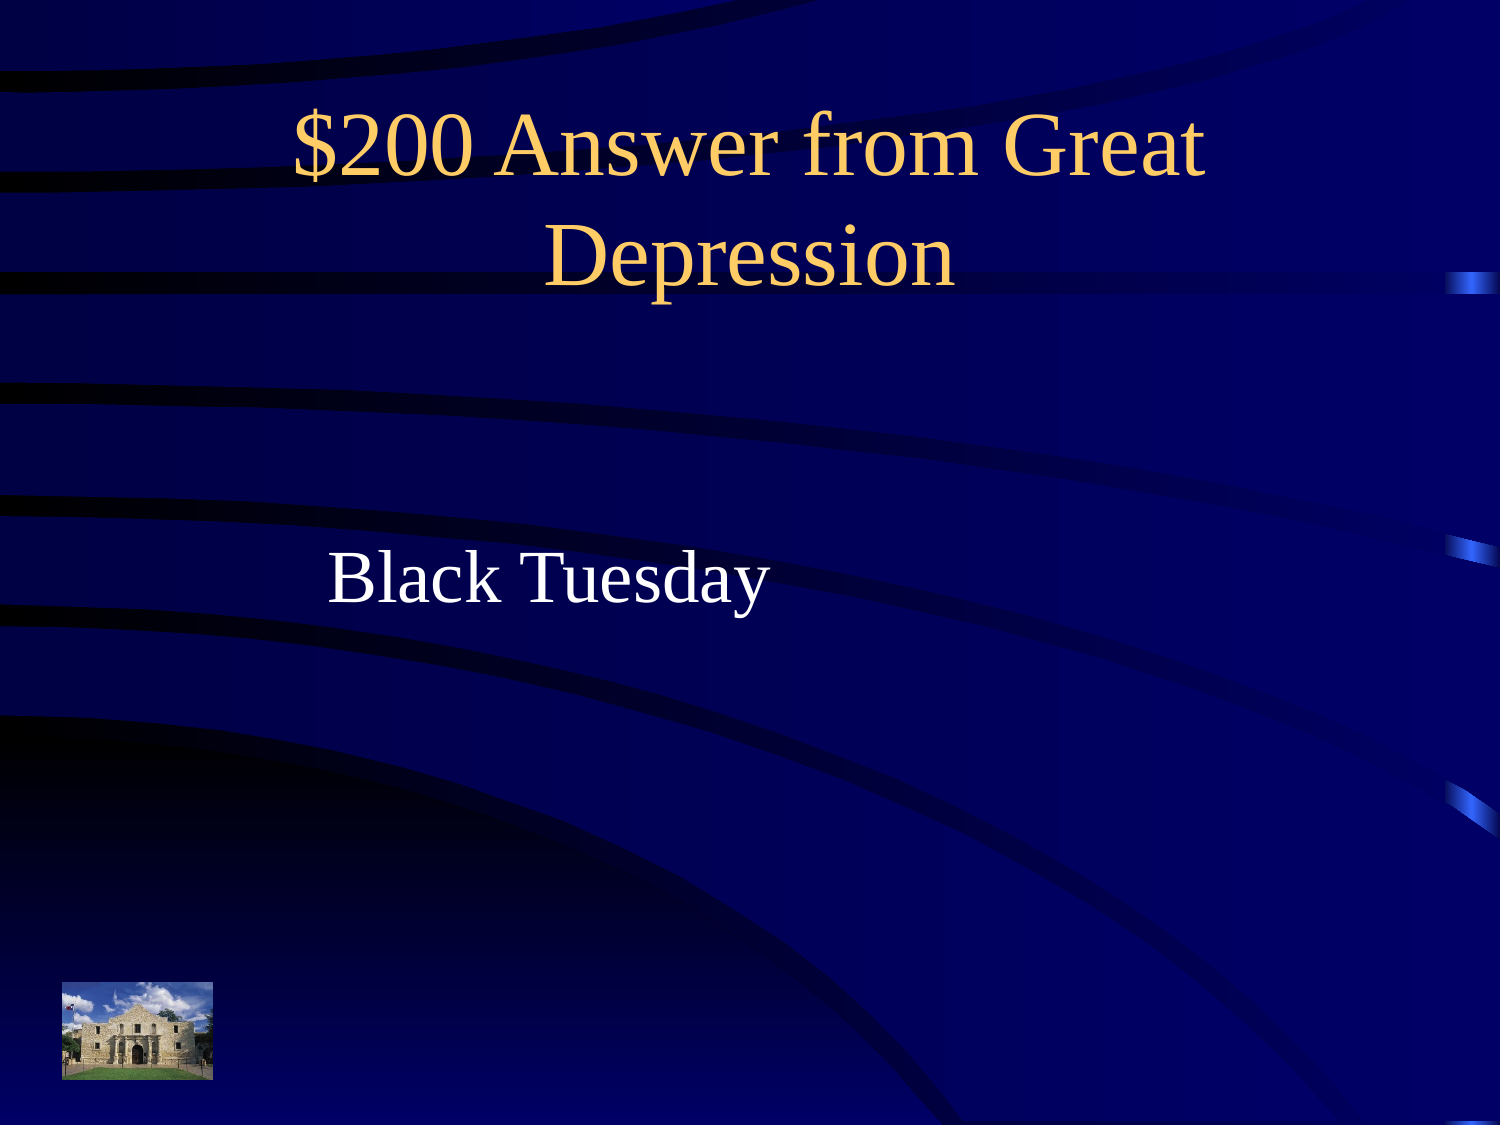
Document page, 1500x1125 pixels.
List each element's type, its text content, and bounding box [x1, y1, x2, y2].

title $200 Answer from Great Depression [112, 99, 1388, 288]
text_box Black Tuesday [312, 519, 786, 625]
picture [62, 982, 213, 1081]
